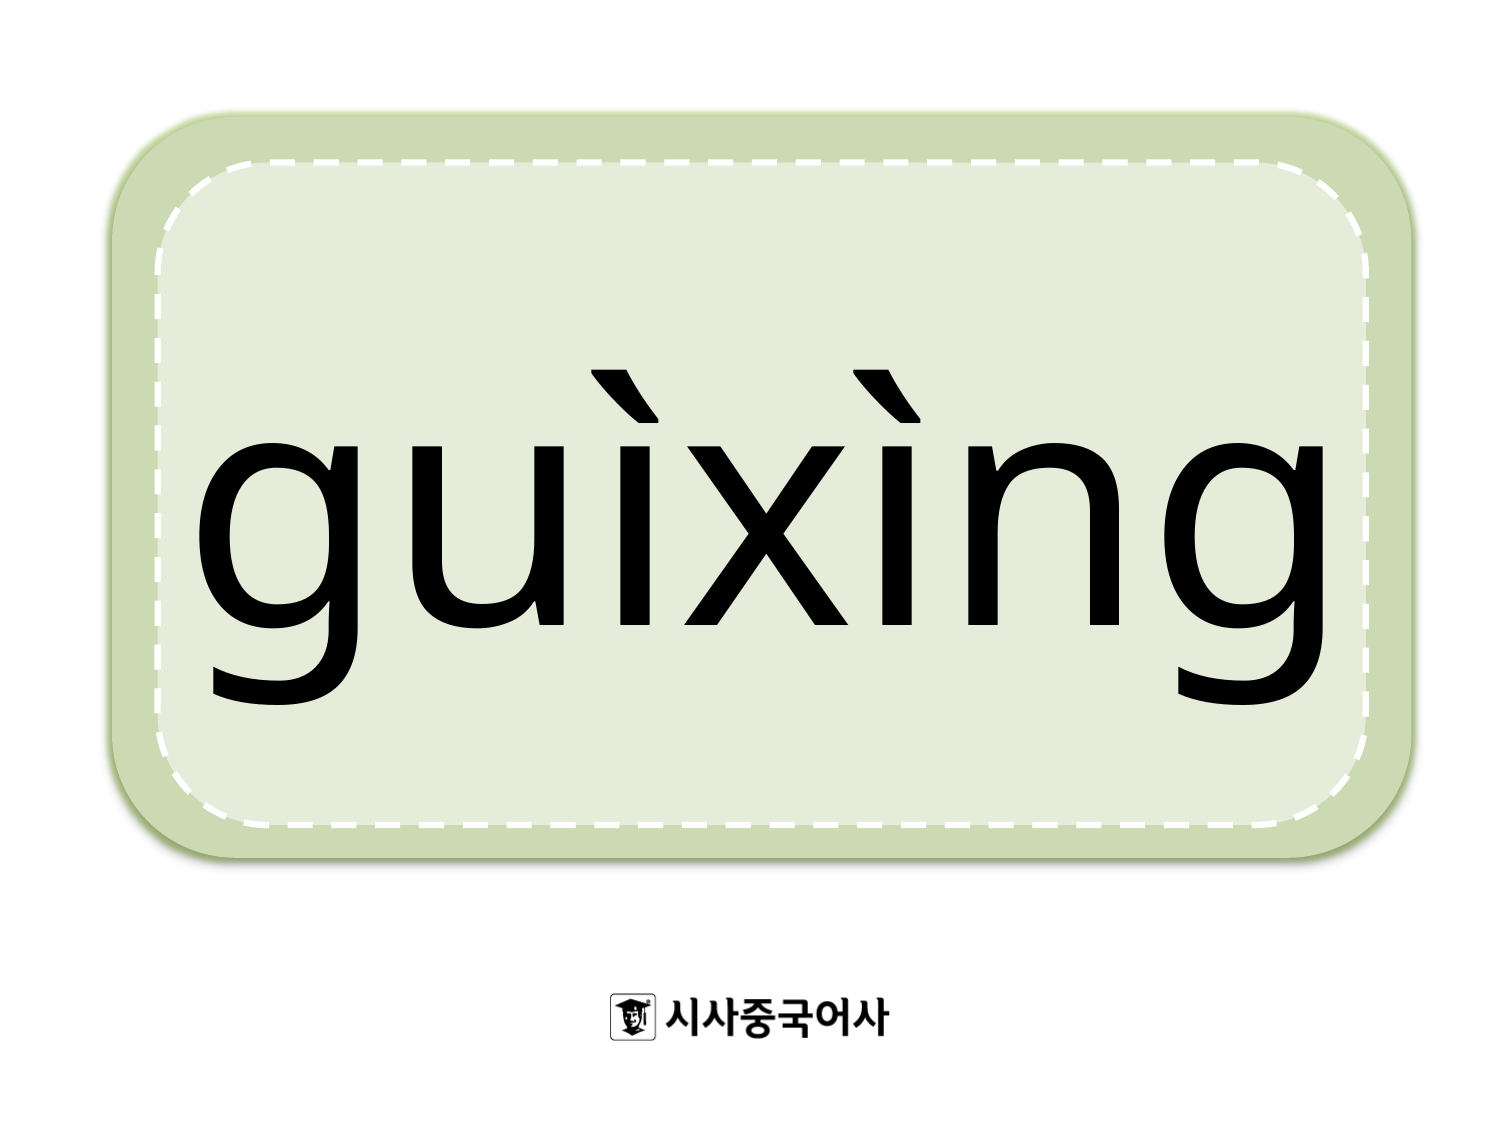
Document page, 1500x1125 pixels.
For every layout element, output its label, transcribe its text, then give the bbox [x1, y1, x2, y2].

text_box guìxìng [162, 160, 1371, 824]
picture [602, 987, 898, 1047]
